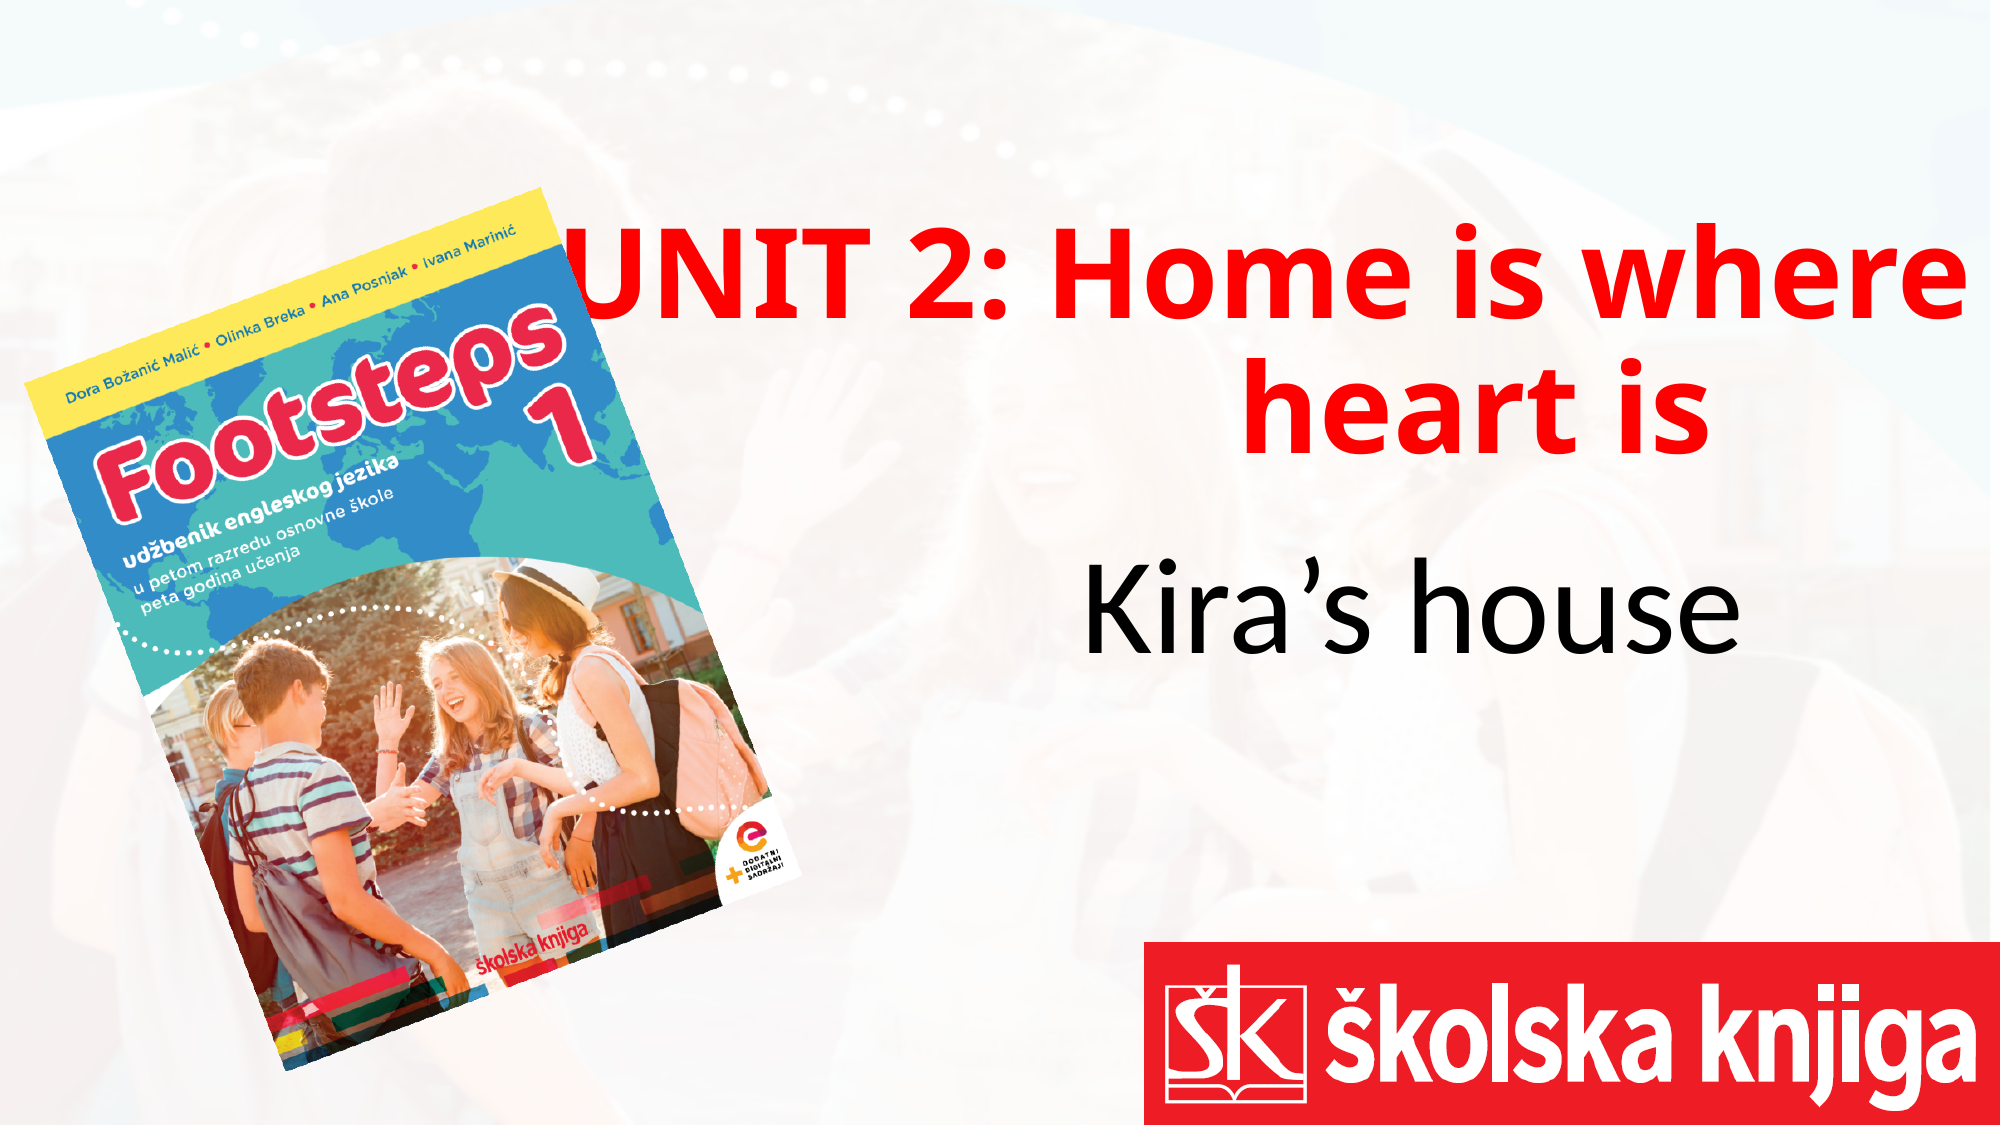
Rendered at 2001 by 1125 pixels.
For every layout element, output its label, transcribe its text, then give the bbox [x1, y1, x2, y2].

picture [1144, 942, 2000, 1125]
title UNIT 2: Home is where heart is [536, 71, 2000, 489]
picture [24, 188, 801, 1071]
subtitle Kira’s house [689, 527, 2000, 800]
